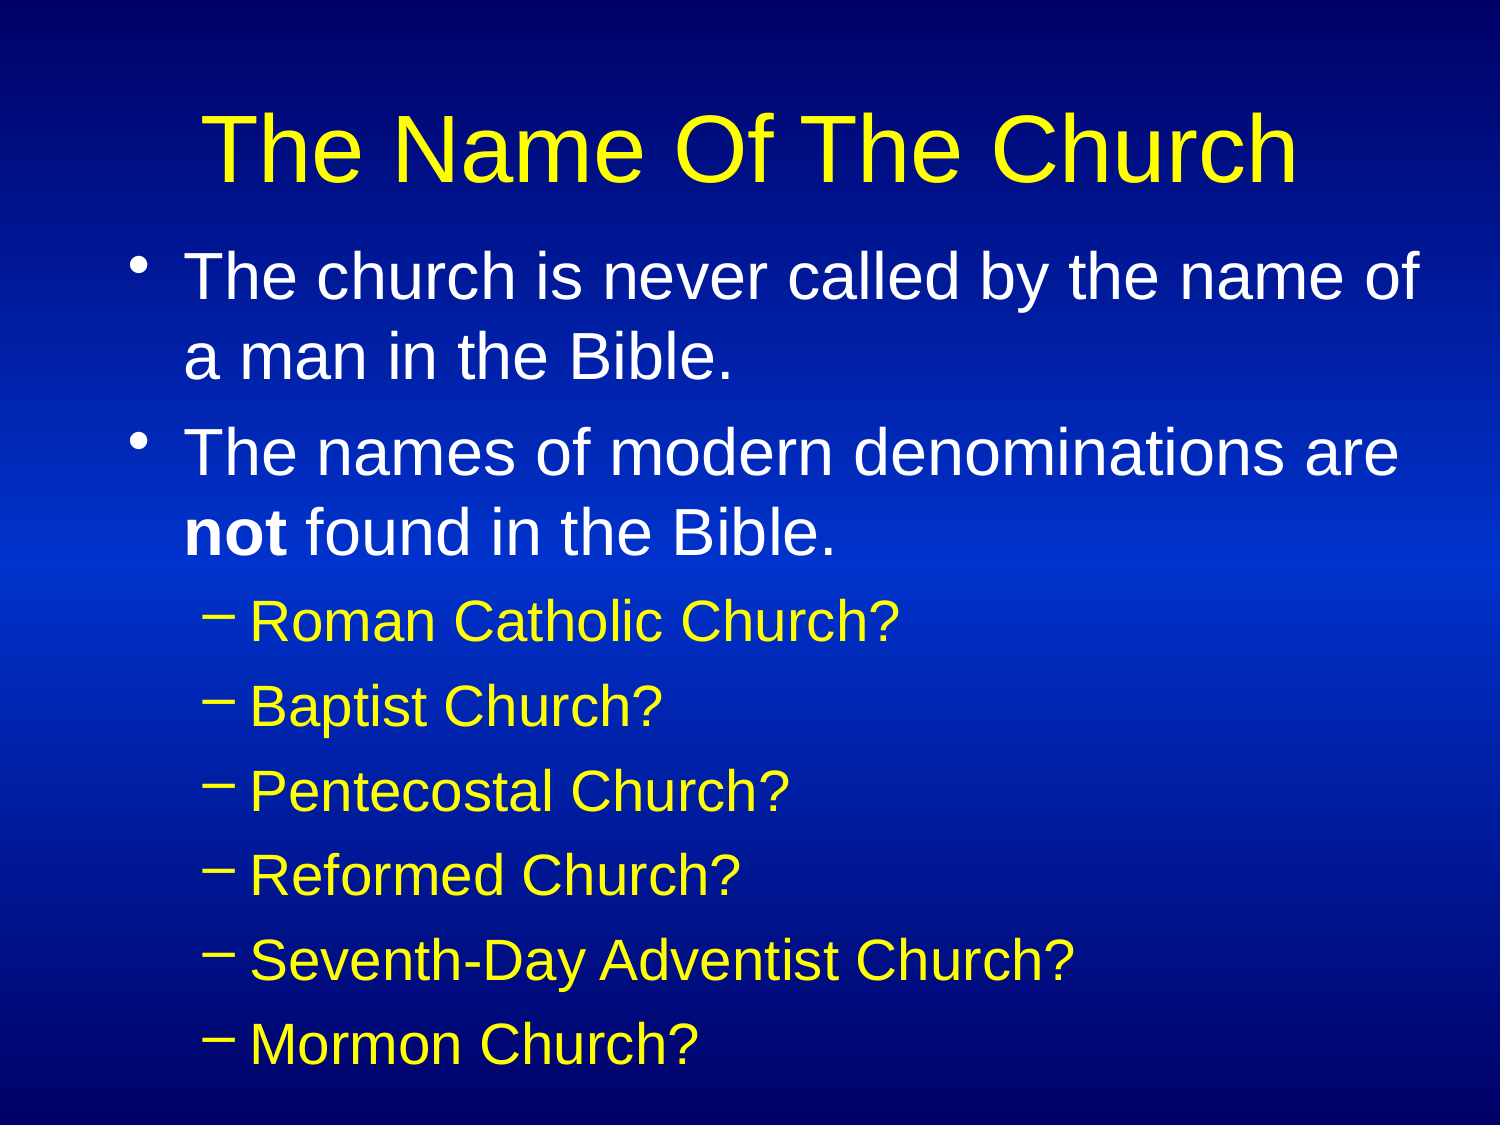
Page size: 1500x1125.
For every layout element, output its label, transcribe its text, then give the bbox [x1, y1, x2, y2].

title The Name Of The Church [37, 50, 1463, 238]
list The church is never called by the name of a man in the Bible. The names of modern denominations are not found in the Bible. Roman Catholic Church? Baptist Church? Pentecostal Church? Reformed Church? Seventh-Day Adventist Church? Mormon Church? [112, 224, 1463, 1125]
